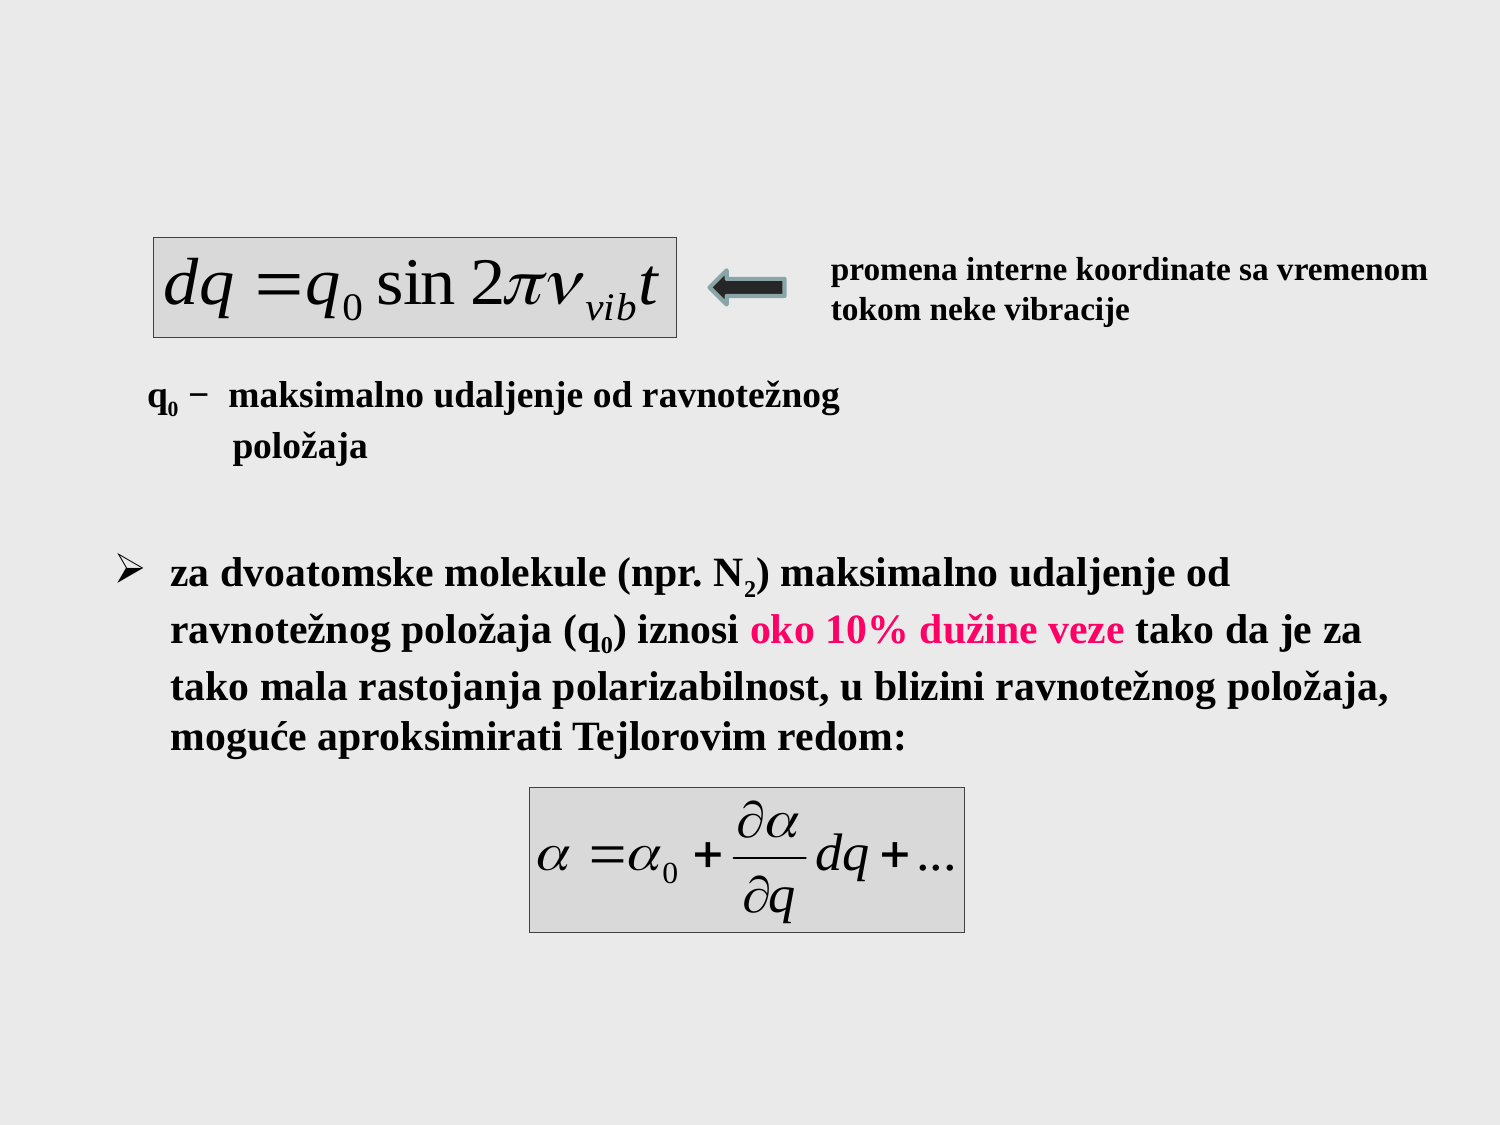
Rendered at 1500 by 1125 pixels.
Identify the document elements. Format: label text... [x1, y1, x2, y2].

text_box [529, 787, 965, 933]
text_box za dvoatomske molekule (npr. N2) maksimalno udaljenje od ravnotežnog položaja (q0) iznosi oko 10% dužine veze tako da je za tako mala rastojanja polarizabilnost, u blizini ravnotežnog položaja, moguće aproksimirati Tejlorovim redom: [99, 537, 1450, 766]
text_box [707, 268, 787, 307]
text_box q0 − maksimalno udaljenje od ravnotežnog položaja [132, 362, 975, 474]
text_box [152, 237, 677, 338]
text_box promena interne koordinate sa vremenom tokom neke vibracije [816, 239, 1500, 335]
